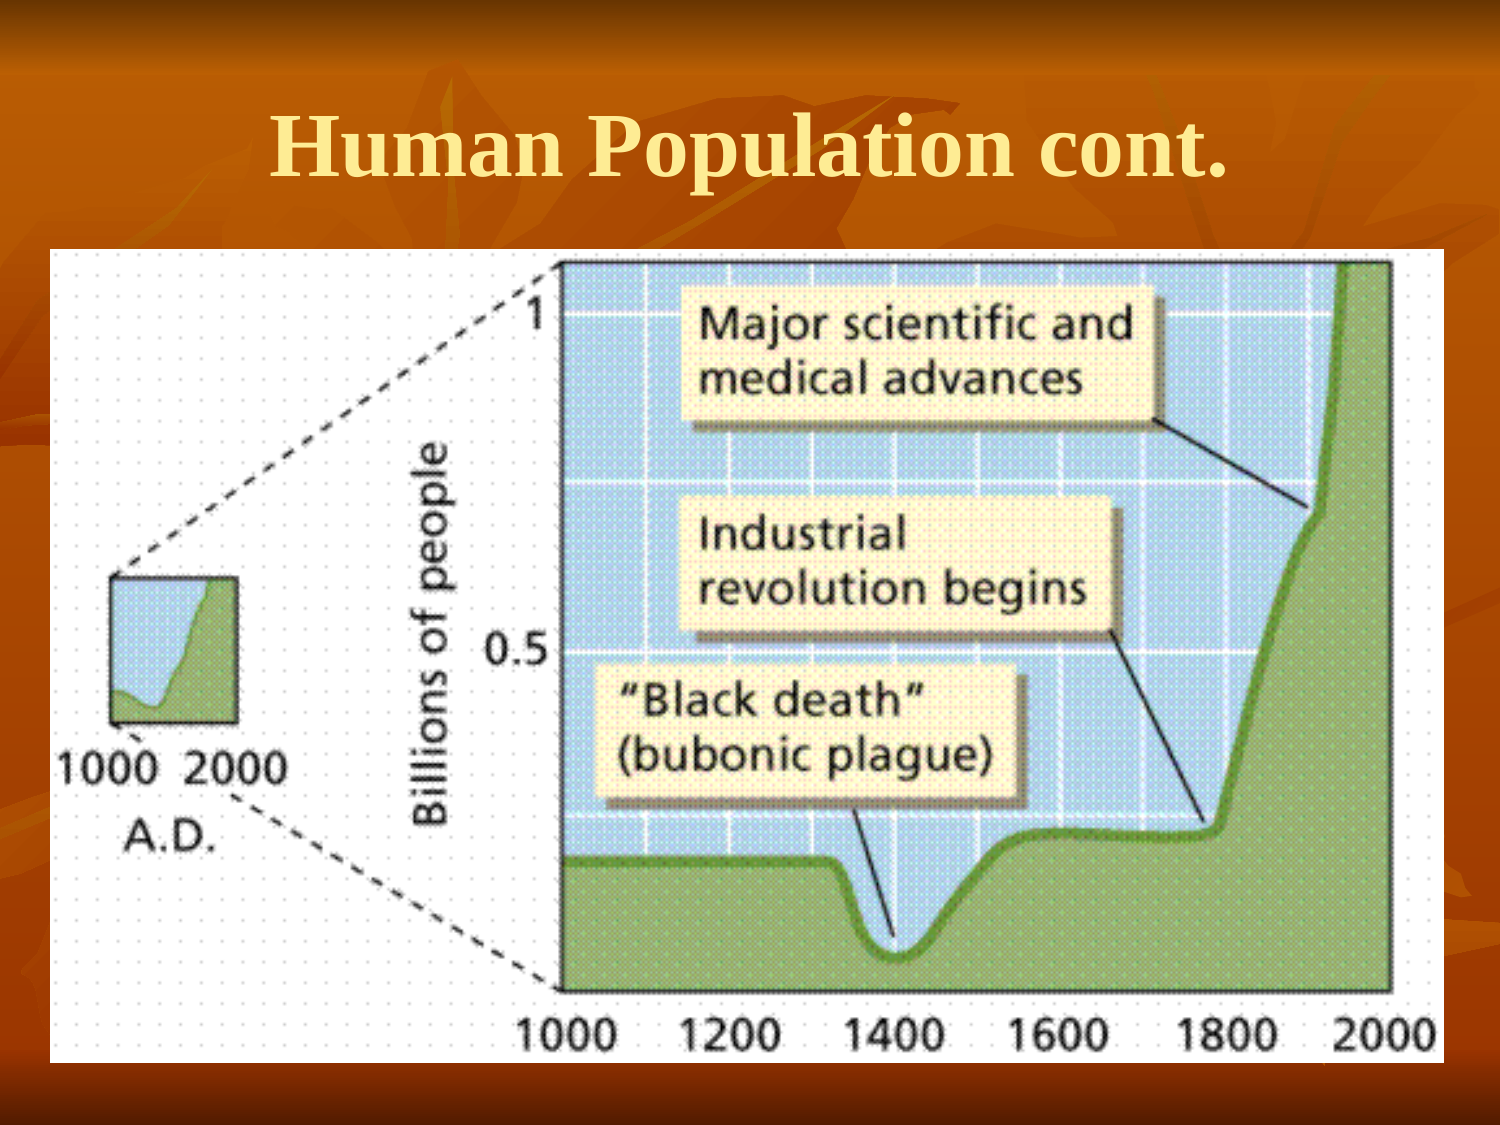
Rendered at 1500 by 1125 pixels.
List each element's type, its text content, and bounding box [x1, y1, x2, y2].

title Human Population cont. [74, 45, 1426, 234]
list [49, 249, 1444, 1063]
